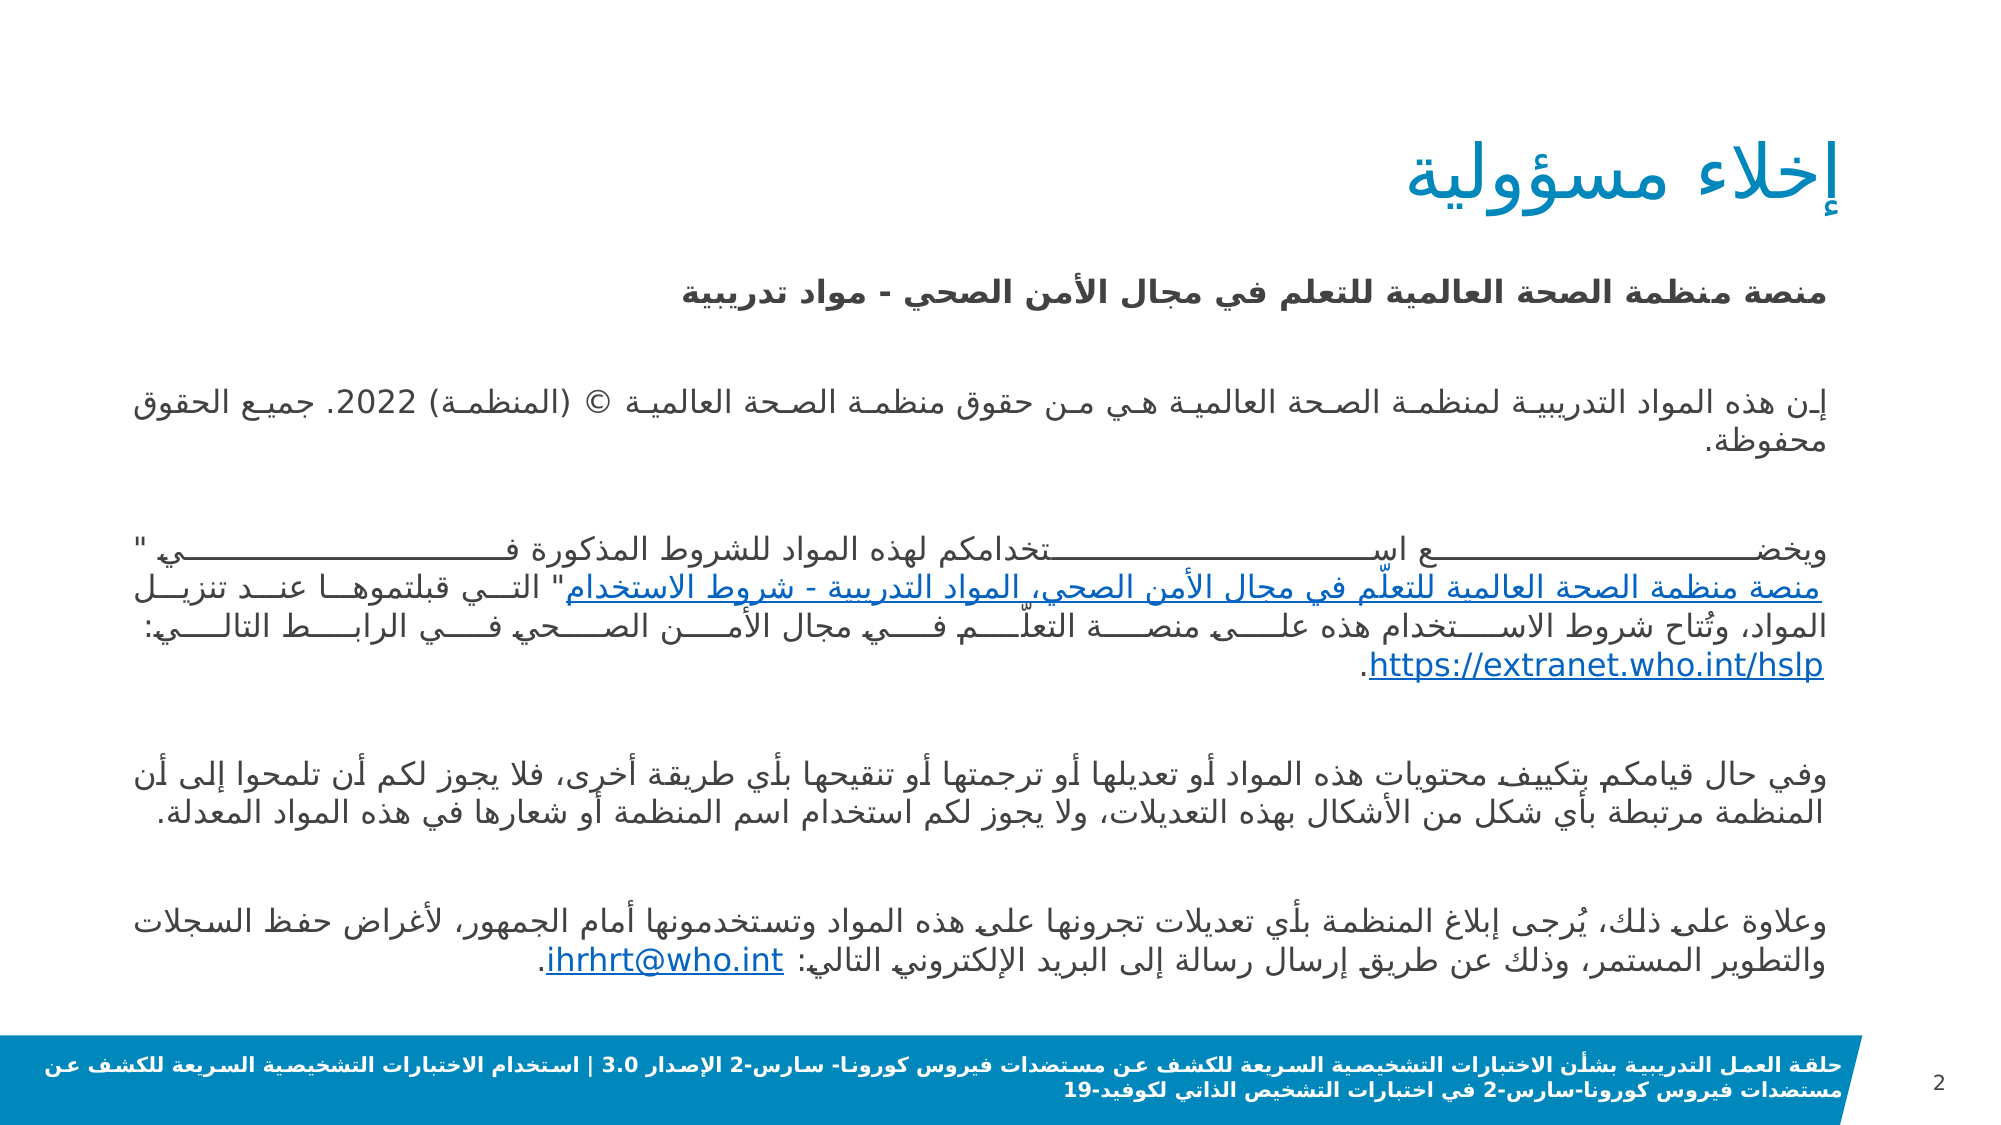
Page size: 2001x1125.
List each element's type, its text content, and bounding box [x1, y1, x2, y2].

list منصة منظمة الصحة العالمية للتعلم في مجال الأمن الصحي - مواد تدريبية إن هذه المواد التدريبية لمنظمة الصحة العالمية هي من حقوق منظمة الصحة العالمية © (المنظمة) 2022. جميع الحقوق محفوظة. ويخضع استخدامكم لهذه المواد للشروط المذكورة في "منصة منظمة الصحة العالمية للتعلّم في مجال الأمن الصحي، المواد التدريبية - شروط الاستخدام" التي قبلتموها عند تنزيل المواد، وتُتاح شروط الاستخدام هذه على منصة التعلّم في مجال الأمن الصحي في الرابط التالي: https://extranet.who.int/hslp. وفي حال قيامكم بتكييف محتويات هذه المواد أو تعديلها أو ترجمتها أو تنقيحها بأي طريقة أخرى، فلا يجوز لكم أن تلمحوا إلى أن المنظمة مرتبطة بأي شكل من الأشكال بهذه التعديلات، ولا يجوز لكم استخدام اسم المنظمة أو شعارها في هذه المواد المعدلة. وعلاوة على ذلك، يُرجى إبلاغ المنظمة بأي تعديلات تجرونها على هذه المواد وتستخدمونها أمام الجمهور، لأغراض حفظ السجلات والتطوير المستمر، وذلك عن طريق إرسال رسالة إلى البريد الإلكتروني التالي: ihrhrt@who.int. [117, 264, 1843, 993]
slide_number 2 [1862, 1035, 1947, 1125]
title إخلاء مسؤولية [117, 59, 1843, 215]
footer حلقة العمل التدريبية بشأن الاختبارات التشخيصية السريعة للكشف عن مستضدات فيروس كورونا- سارس-2 الإصدار 3.0 | استخدام الاختبارات التشخيصية السريعة للكشف عن مستضدات فيروس كورونا-سارس-2 في اختبارات التشخيص الذاتي لكوفيد-19 [44, 1035, 1843, 1118]
